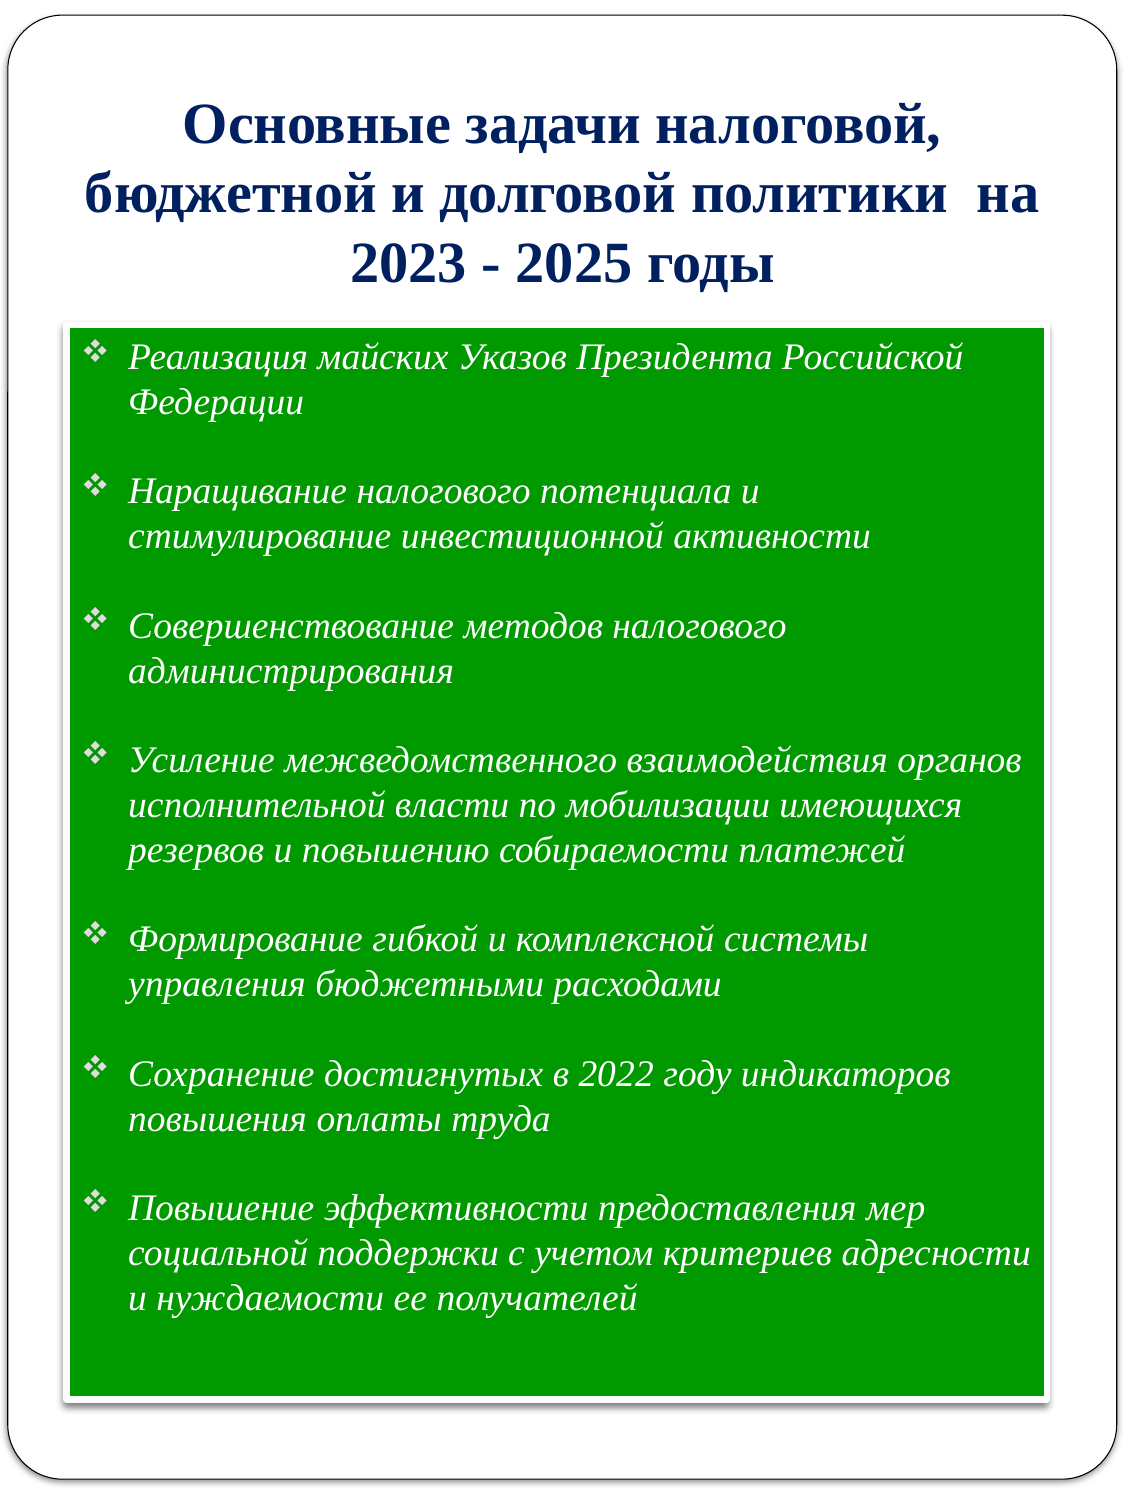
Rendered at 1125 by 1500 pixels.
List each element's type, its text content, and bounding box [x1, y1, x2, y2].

title Основные задачи налоговой, бюджетной и долговой политики на 2023 - 2025 годы [19, 59, 1106, 310]
list Реализация майских Указов Президента Российской Федерации Наращивание налогового потенциала и стимулирование инвестиционной активности Совершенствование методов налогового администрирования Усиление межведомственного взаимодействия органов исполнительной власти по мобилизации имеющихся резервов и повышению собираемости платежей Формирование гибкой и комплексной системы управления бюджетными расходами Сохранение достигнутых в 2022 году индикаторов повышения оплаты труда Повышение эффективности предоставления мер социальной поддержки с учетом критериев адресности и нуждаемости ее получателей [63, 322, 1050, 1403]
